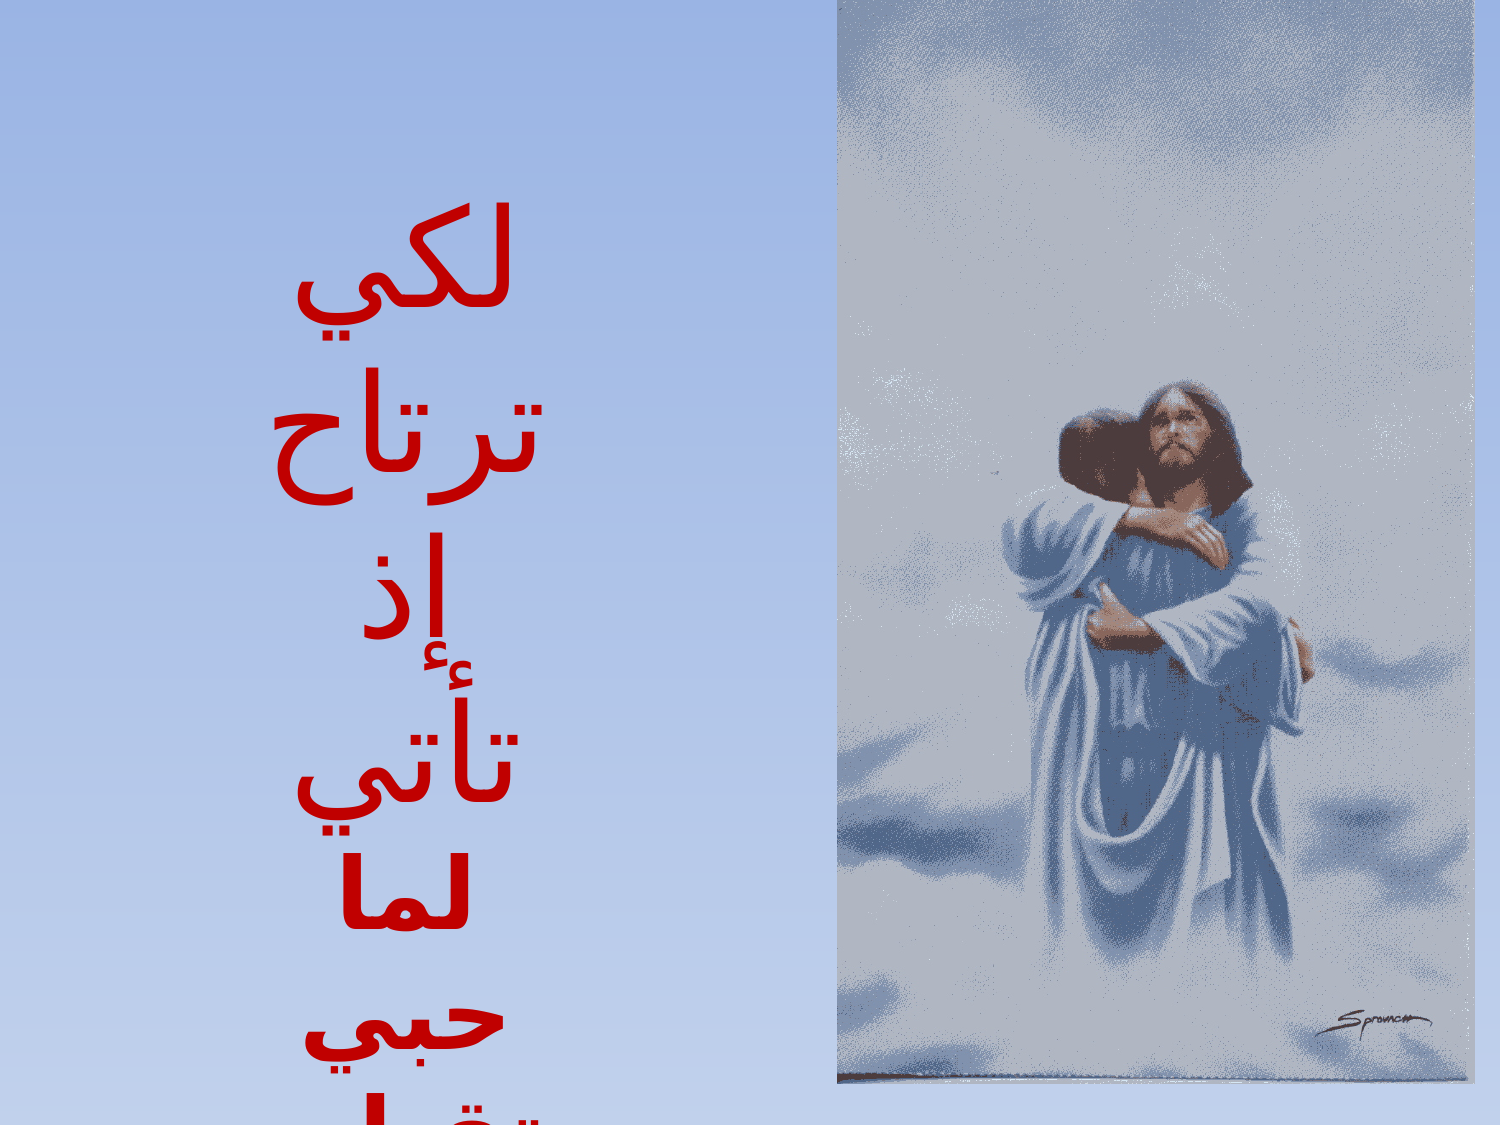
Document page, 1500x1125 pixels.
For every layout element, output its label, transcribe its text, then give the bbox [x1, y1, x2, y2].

picture [837, 0, 1476, 1084]
text_box لكي ترتاح إذ تأتي لما حبي تقبلن [224, 162, 588, 1125]
